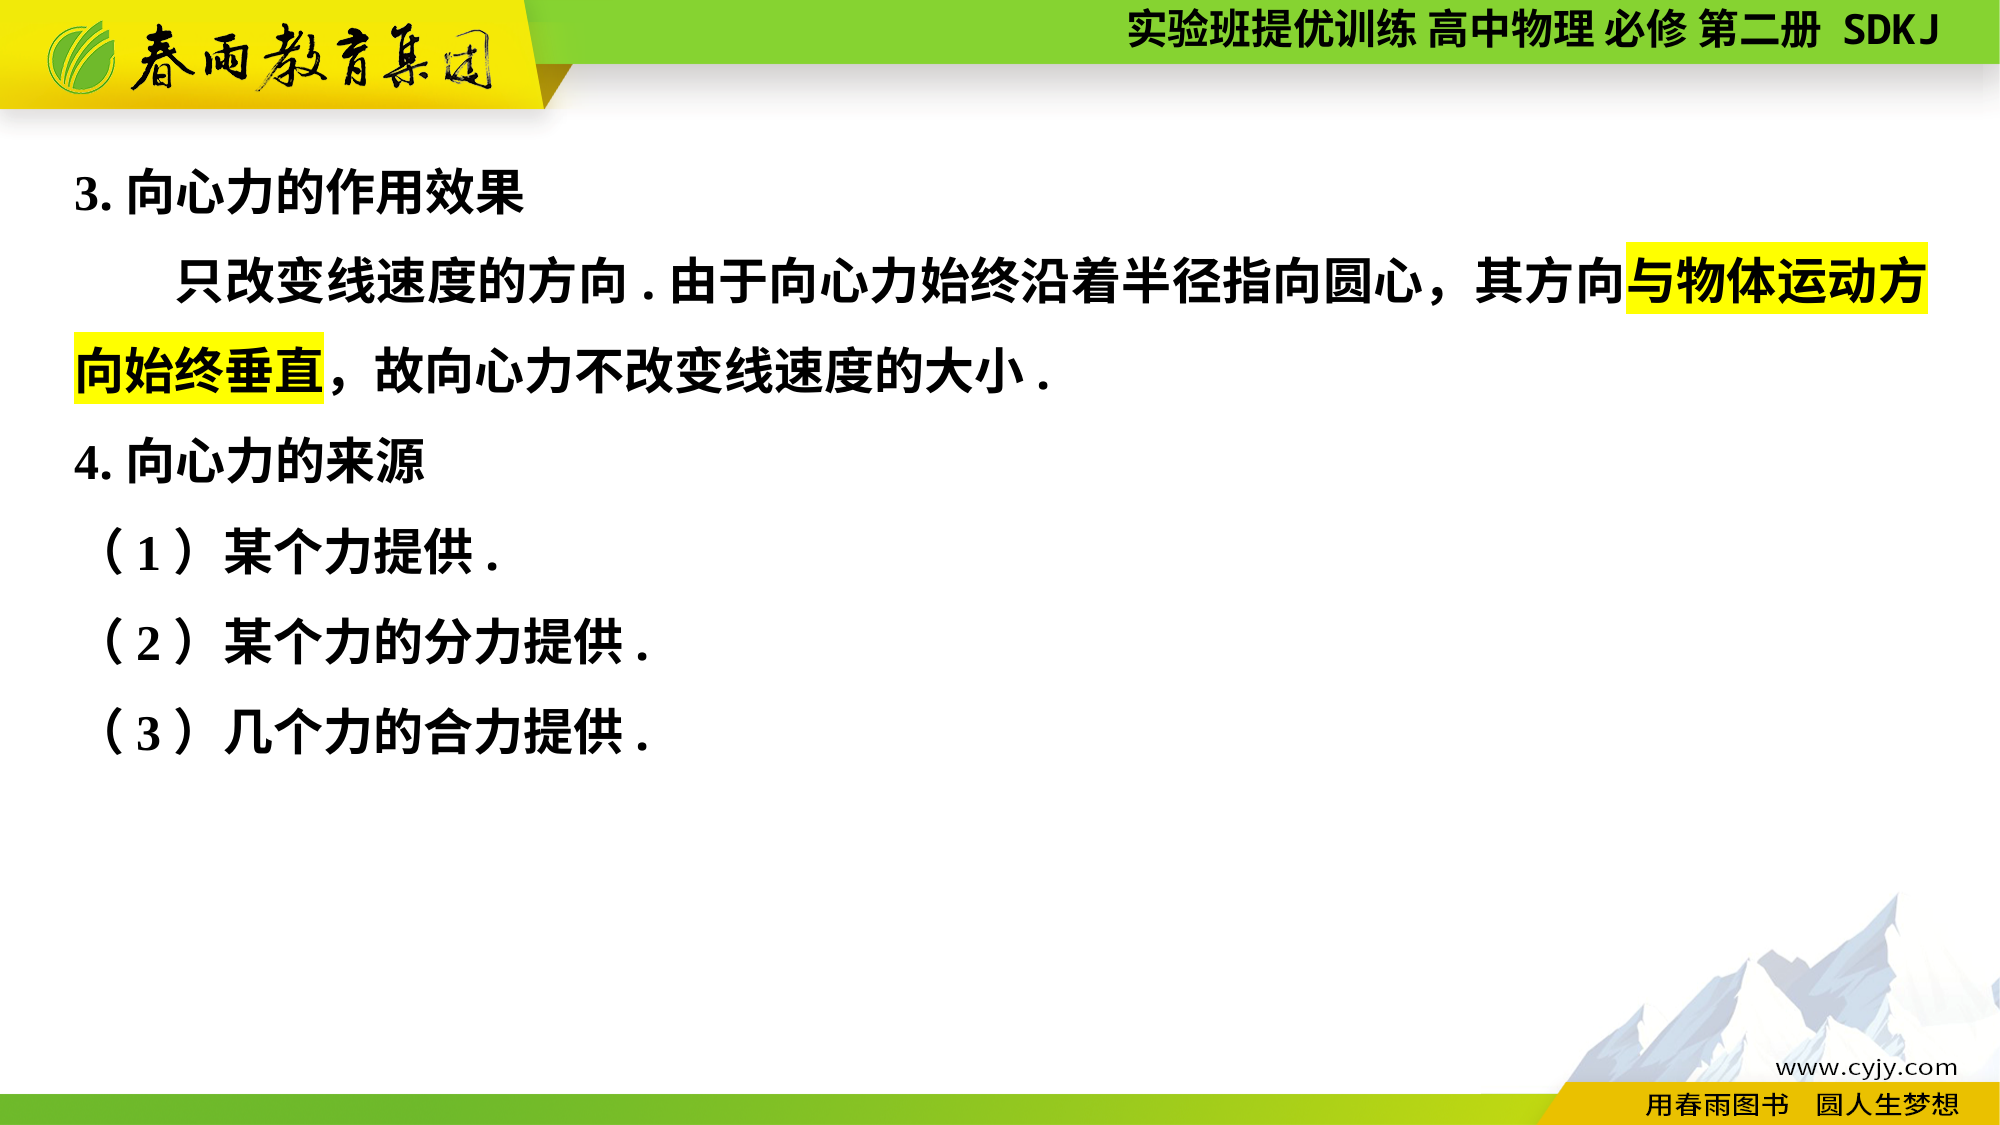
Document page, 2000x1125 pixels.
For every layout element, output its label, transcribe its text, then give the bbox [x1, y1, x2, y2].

picture [0, 0, 2000, 1125]
list 3.向心力的作用效果 只改变线速度的方向.由于向心力始终沿着半径指向圆心，其方向与物体运动方向始终垂直，故向心力不改变线速度的大小. 4.向心力的来源 （1）某个力提供. （2）某个力的分力提供. （3）几个力的合力提供. [59, 122, 1944, 763]
